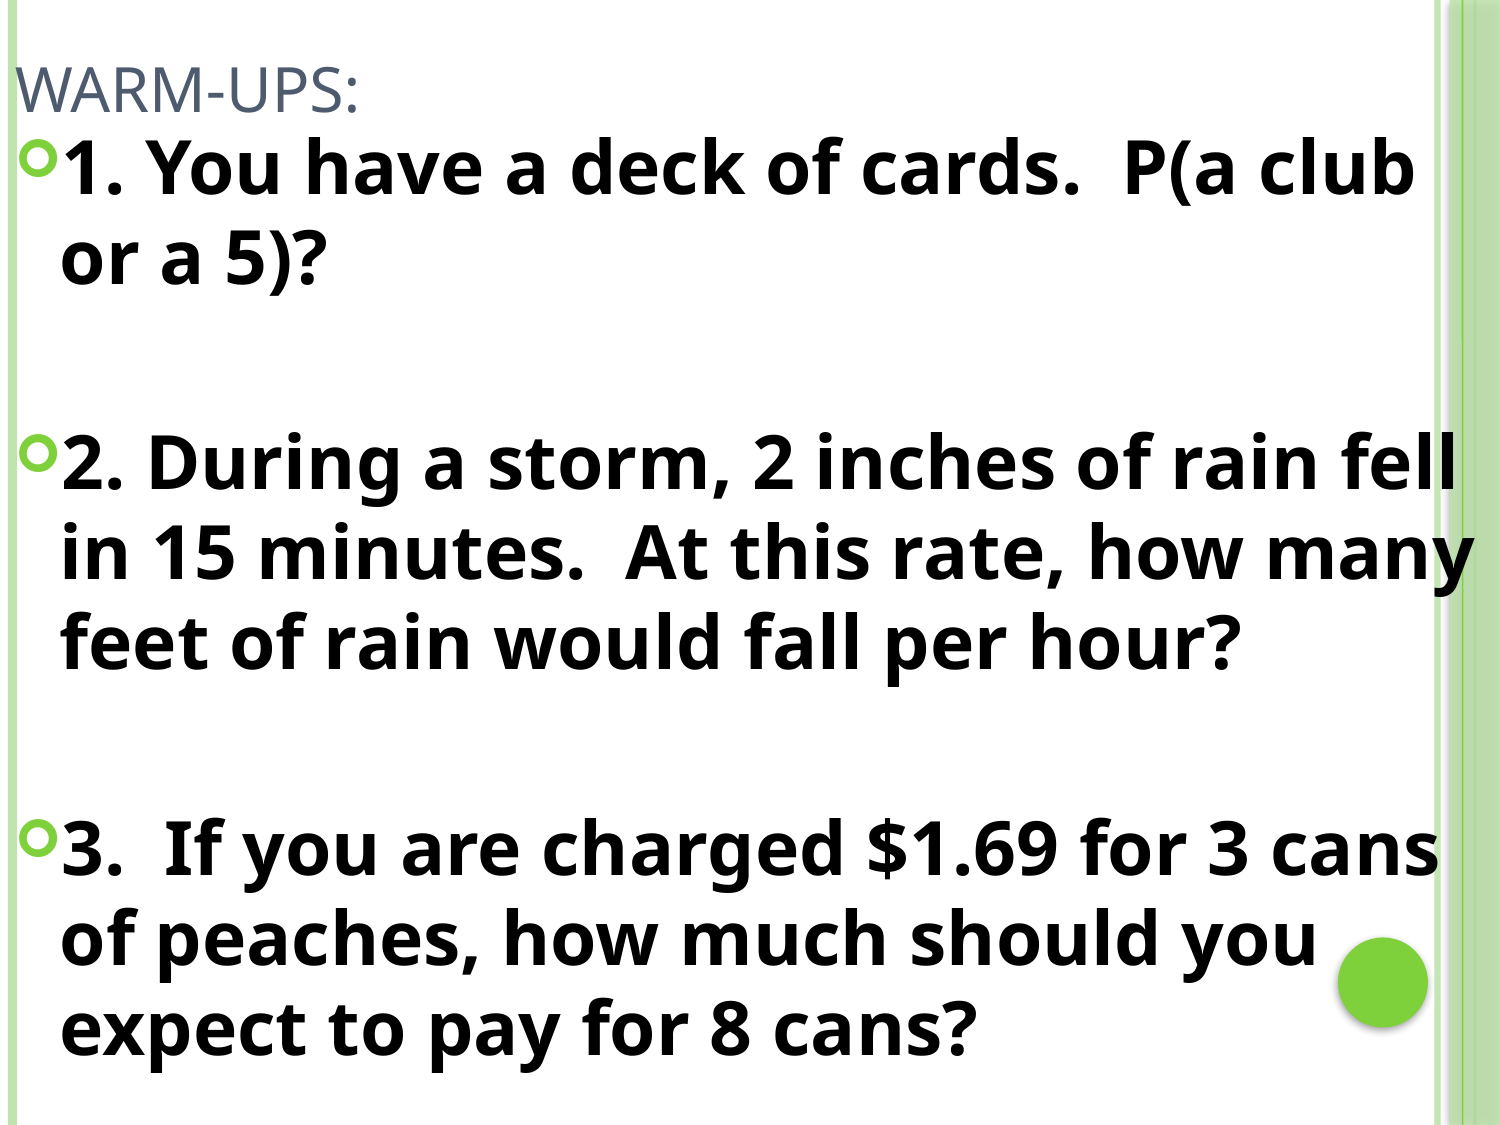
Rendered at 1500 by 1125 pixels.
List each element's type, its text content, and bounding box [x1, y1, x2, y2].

list 1. You have a deck of cards. P(a club or a 5)? 2. During a storm, 2 inches of rain fell in 15 minutes. At this rate, how many feet of rain would fall per hour? 3. If you are charged $1.69 for 3 cans of peaches, how much should you expect to pay for 8 cans? [0, 112, 1500, 1125]
title Warm-Ups: [0, 0, 1350, 112]
